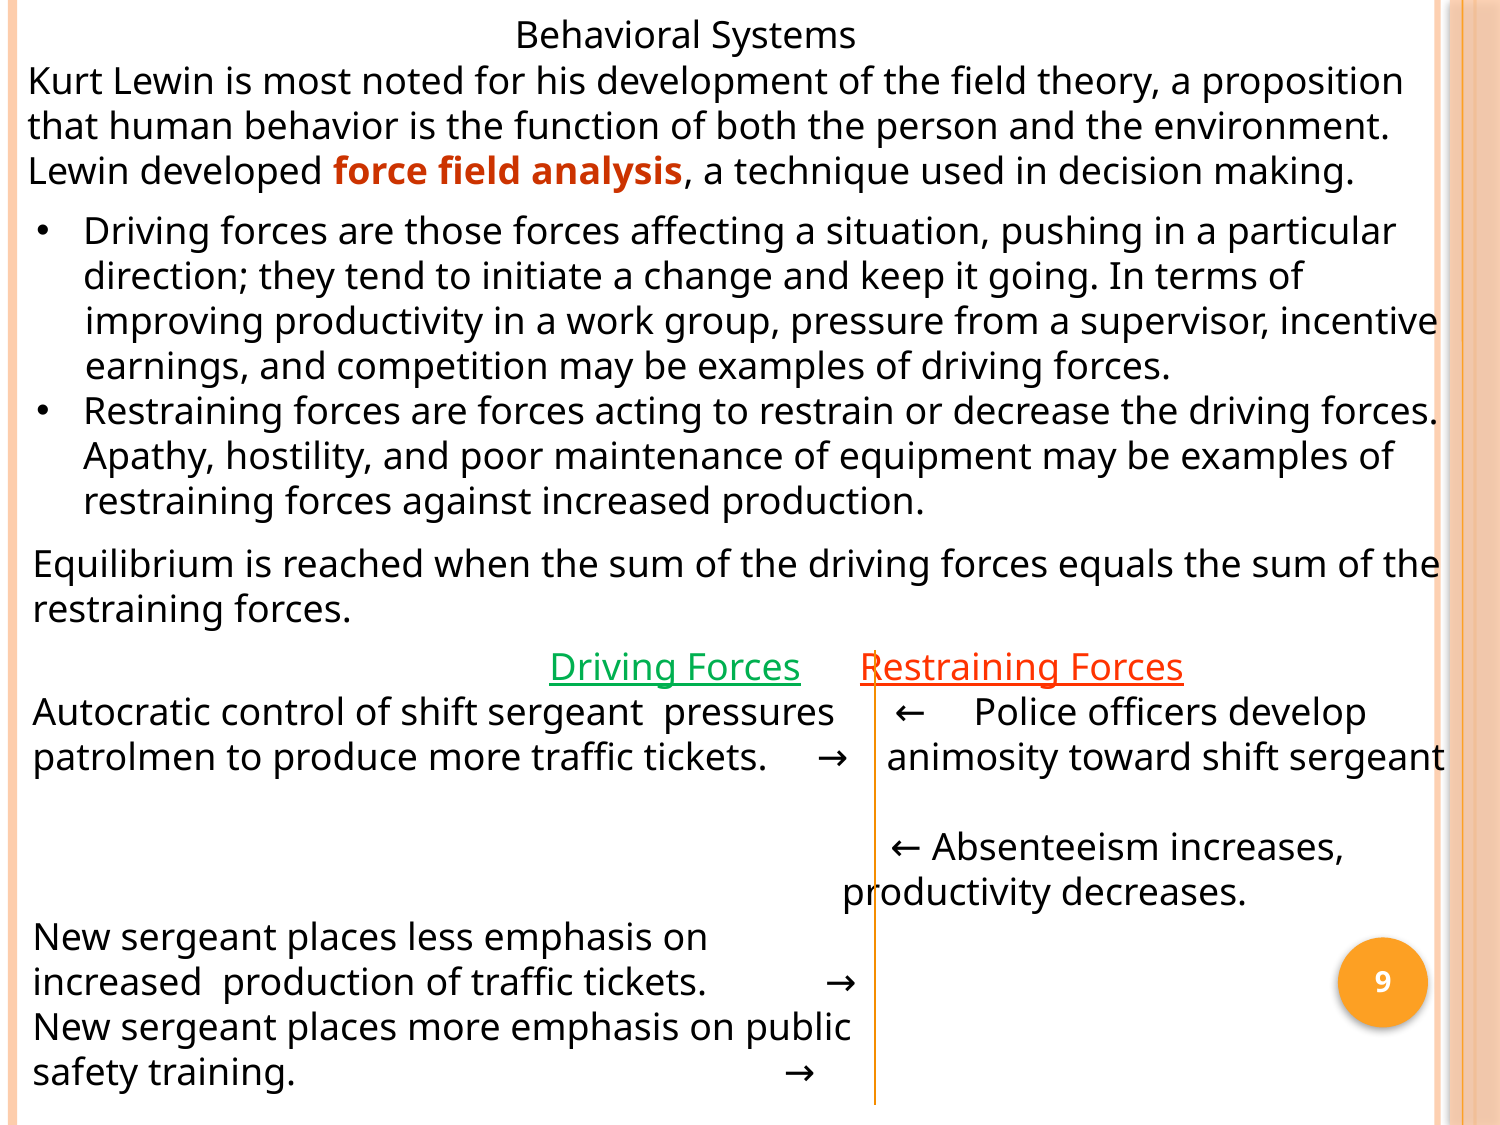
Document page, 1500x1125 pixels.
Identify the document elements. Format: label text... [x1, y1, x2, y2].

slide_number 9 [1333, 940, 1434, 1027]
text_box Behavioral Systems [500, 3, 900, 49]
text_box Equilibrium is reached when the sum of the driving forces equals the sum of the restraining forces. [17, 532, 1493, 635]
text_box Driving forces are those forces affecting a situation, pushing in a particular direction; they tend to initiate a change and keep it going. In terms of improving productivity in a work group, pressure from a supervisor, incentive earnings, and competition may be examples of driving forces. Restraining forces are forces acting to restrain or decrease the driving forces. Apathy, hostility, and poor maintenance of equipment may be examples of restraining forces against increased production. [21, 199, 1497, 529]
text_box Kurt Lewin is most noted for his development of the field theory, a proposition that human behavior is the function of both the person and the environment. Lewin developed force field analysis, a technique used in decision making. [12, 49, 1438, 200]
text_box Driving Forces Restraining Forces Autocratic control of shift sergeant pressures ← Police officers develop patrolmen to produce more traffic tickets. → animosity toward shift sergeant ← Absenteeism increases, productivity decreases. New sergeant places less emphasis on increased production of traffic tickets. → New sergeant places more emphasis on public safety training. → [17, 635, 1500, 1100]
